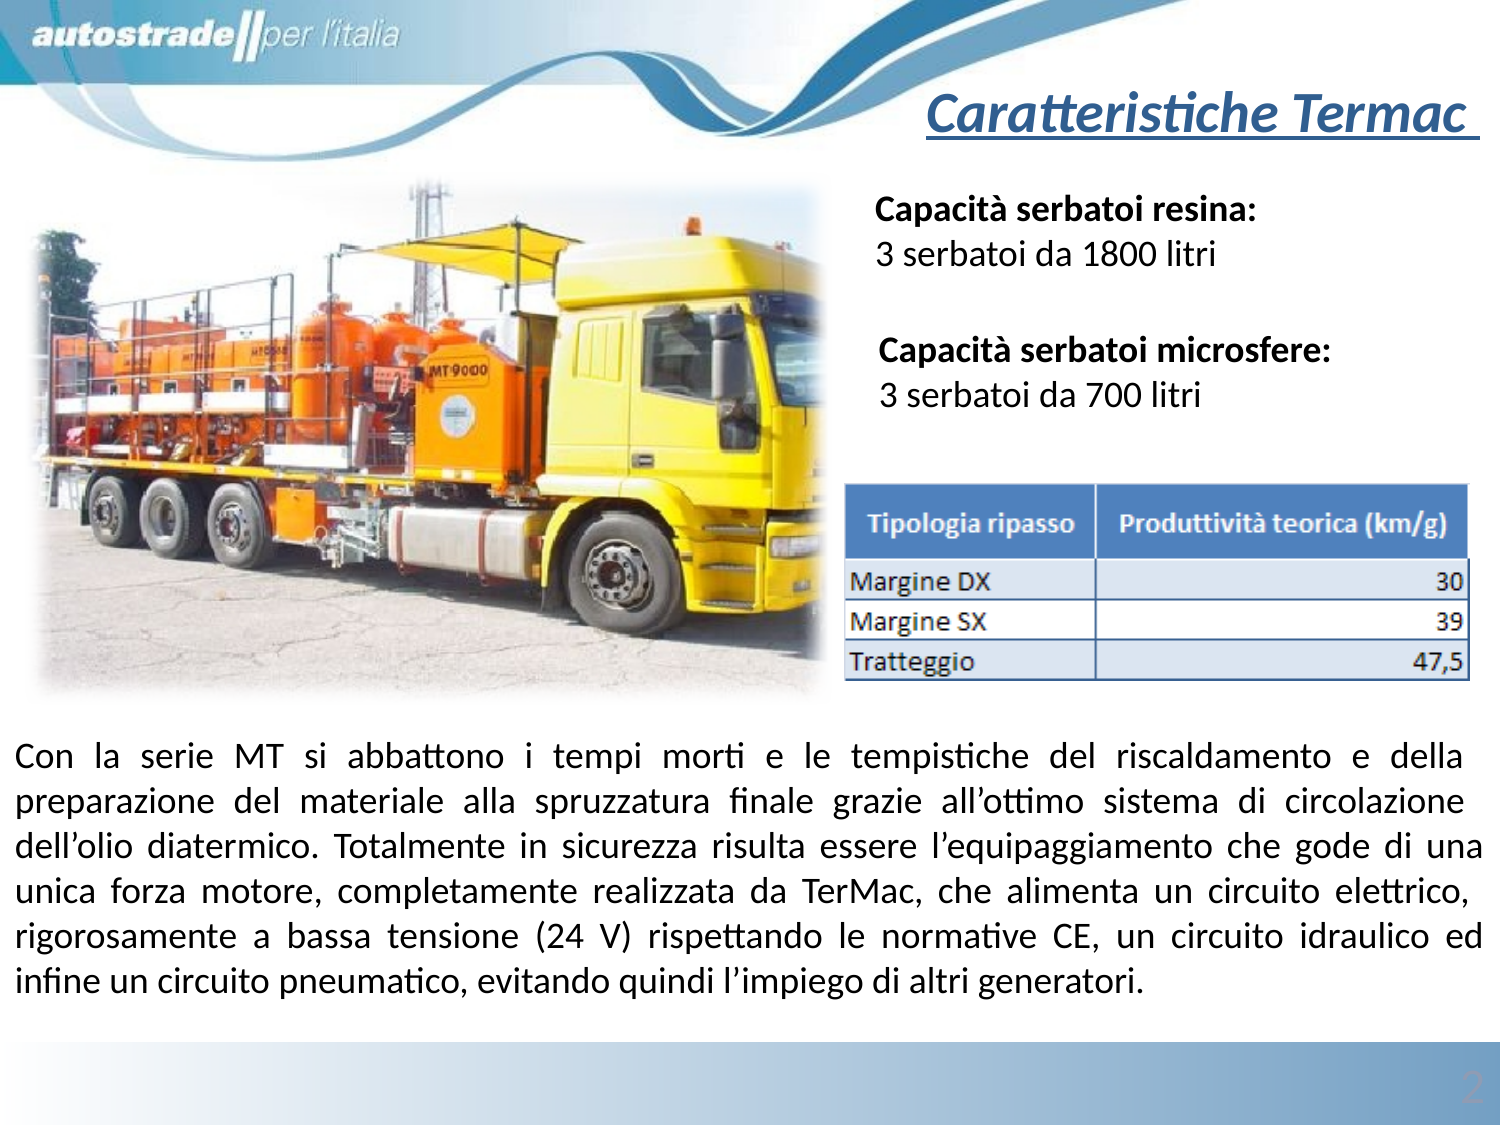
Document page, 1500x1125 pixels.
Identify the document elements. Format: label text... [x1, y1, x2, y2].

text_box Con la serie MT si abbattono i tempi morti e le tempistiche del riscaldamento e della preparazione del materiale alla spruzzatura finale grazie all’ottimo sistema di circolazione dell’olio diatermico. Totalmente in sicurezza risulta essere l’equipaggiamento che gode di una unica forza motore, completamente realizzata da TerMac, che alimenta un circuito elettrico, rigorosamente a bassa tensione (24 V) rispettando le normative CE, un circuito idraulico ed infine un circuito pneumatico, evitando quindi l’impiego di altri generatori. [0, 723, 1500, 1009]
slide_number 1 [0, 1042, 1500, 1125]
picture [844, 483, 1471, 681]
text_box Capacità serbatoi resina: 3 serbatoi da 1800 litri [860, 176, 1273, 281]
picture [0, 0, 1207, 705]
text_box Capacità serbatoi microsfere: 3 serbatoi da 700 litri [864, 318, 1348, 423]
text_box Caratteristiche Termac [911, 66, 1496, 152]
